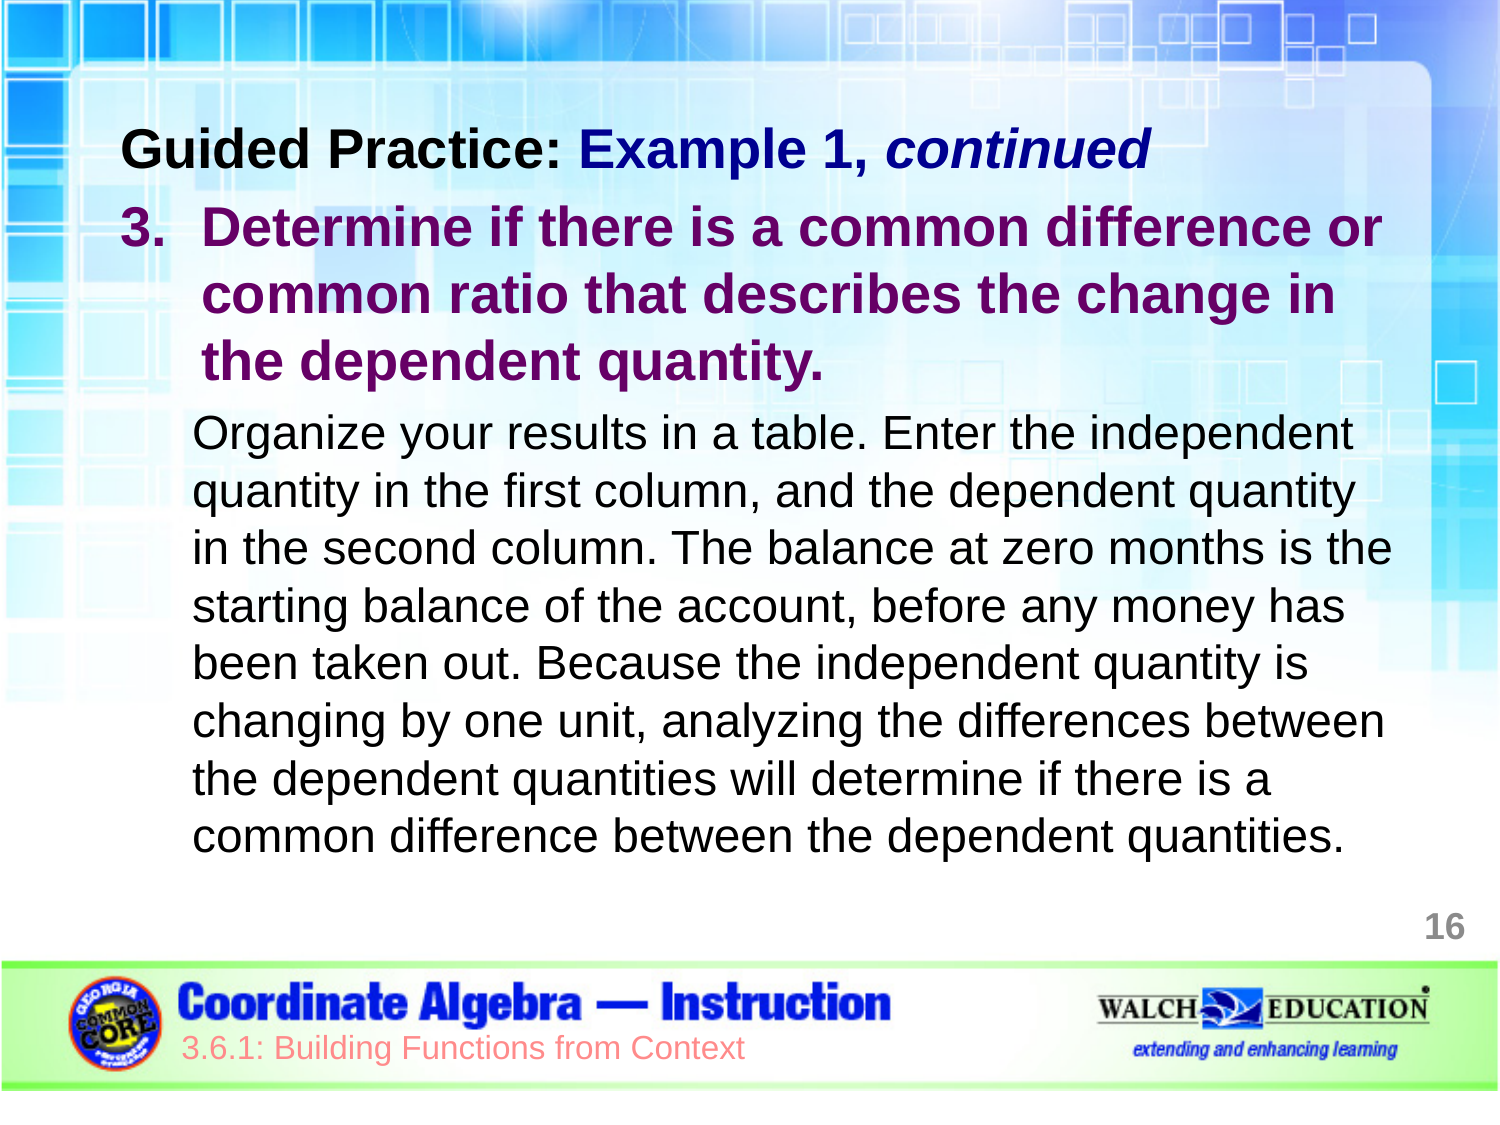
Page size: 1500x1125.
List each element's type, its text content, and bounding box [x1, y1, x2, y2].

footer 3.6.1: Building Functions from Context [166, 1024, 1080, 1069]
slide_number 16 [1361, 901, 1481, 949]
picture [1, 0, 1500, 1091]
subtitle Guided Practice: Example 1, continued Determine if there is a common difference or common ratio that describes the change in the dependent quantity. Organize your results in a table. Enter the independent quantity in the first column, and the dependent quantity in the second column. The balance at zero months is the starting balance of the account, before any money has been taken out. Because the independent quantity is changing by one unit, analyzing the differences between the dependent quantities will determine if there is a common difference between the dependent quantities. [105, 105, 1417, 925]
